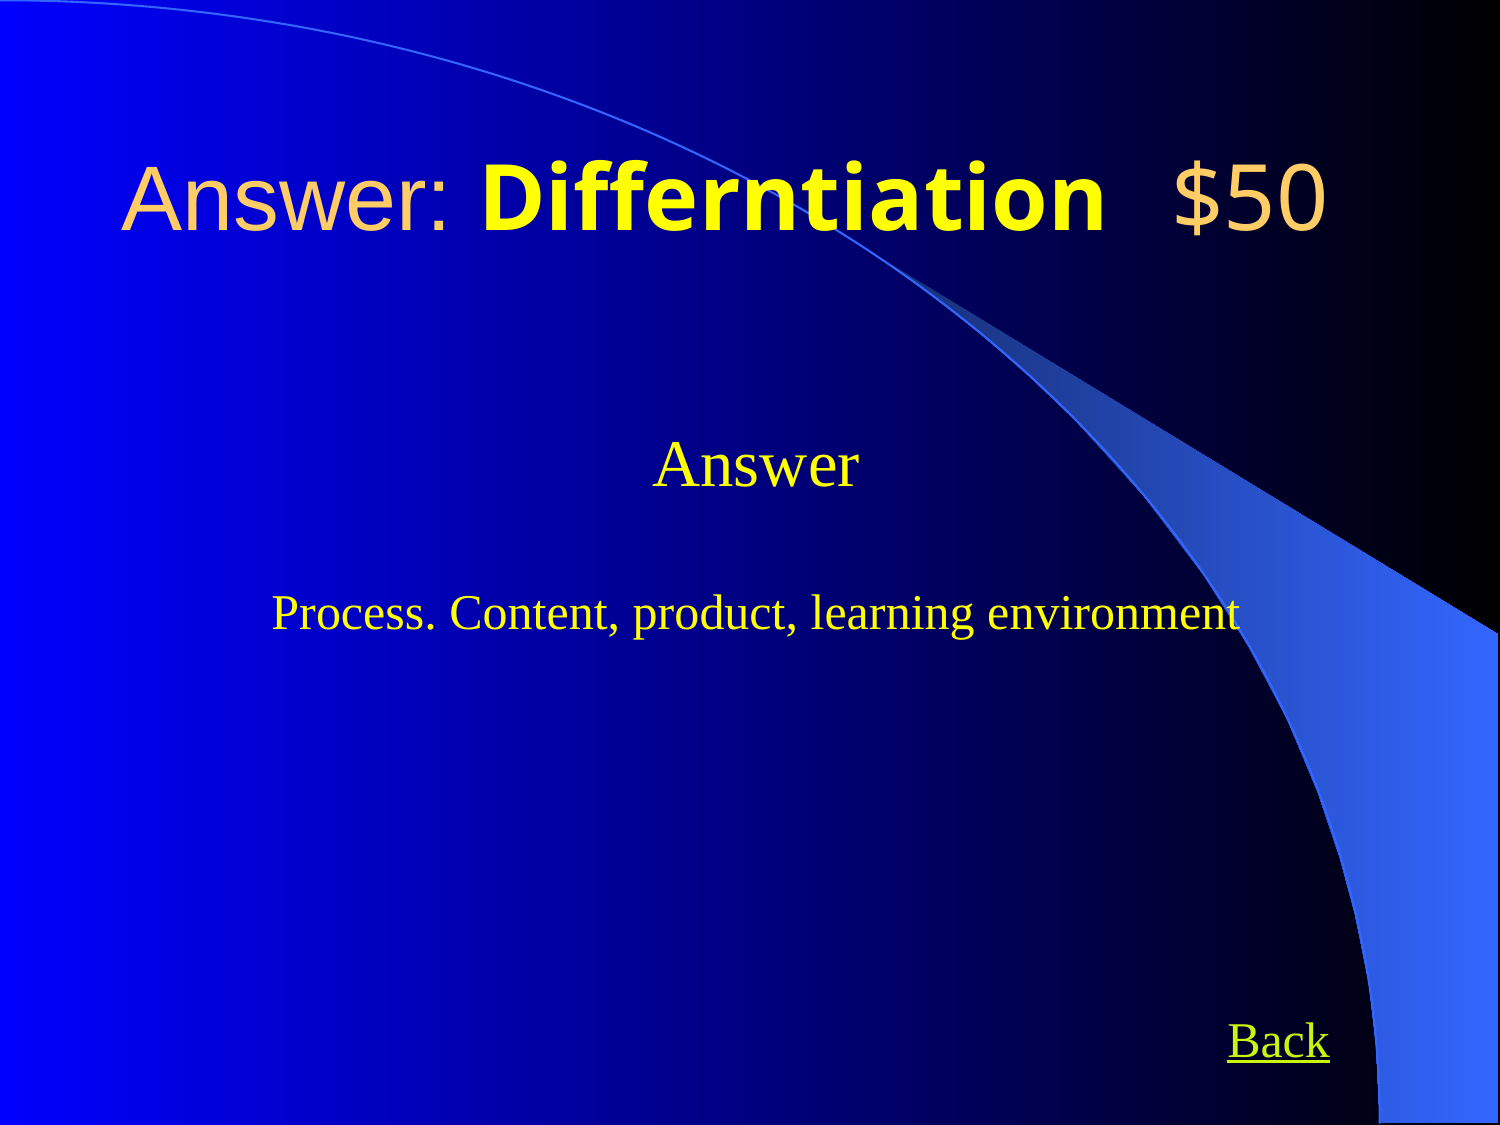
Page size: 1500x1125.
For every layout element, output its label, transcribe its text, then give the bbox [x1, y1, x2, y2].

title Answer: Differntiation $50 [87, 99, 1363, 288]
text_box Answer Process. Content, product, learning environment [99, 412, 1413, 948]
text_box Back [1212, 999, 1438, 1075]
